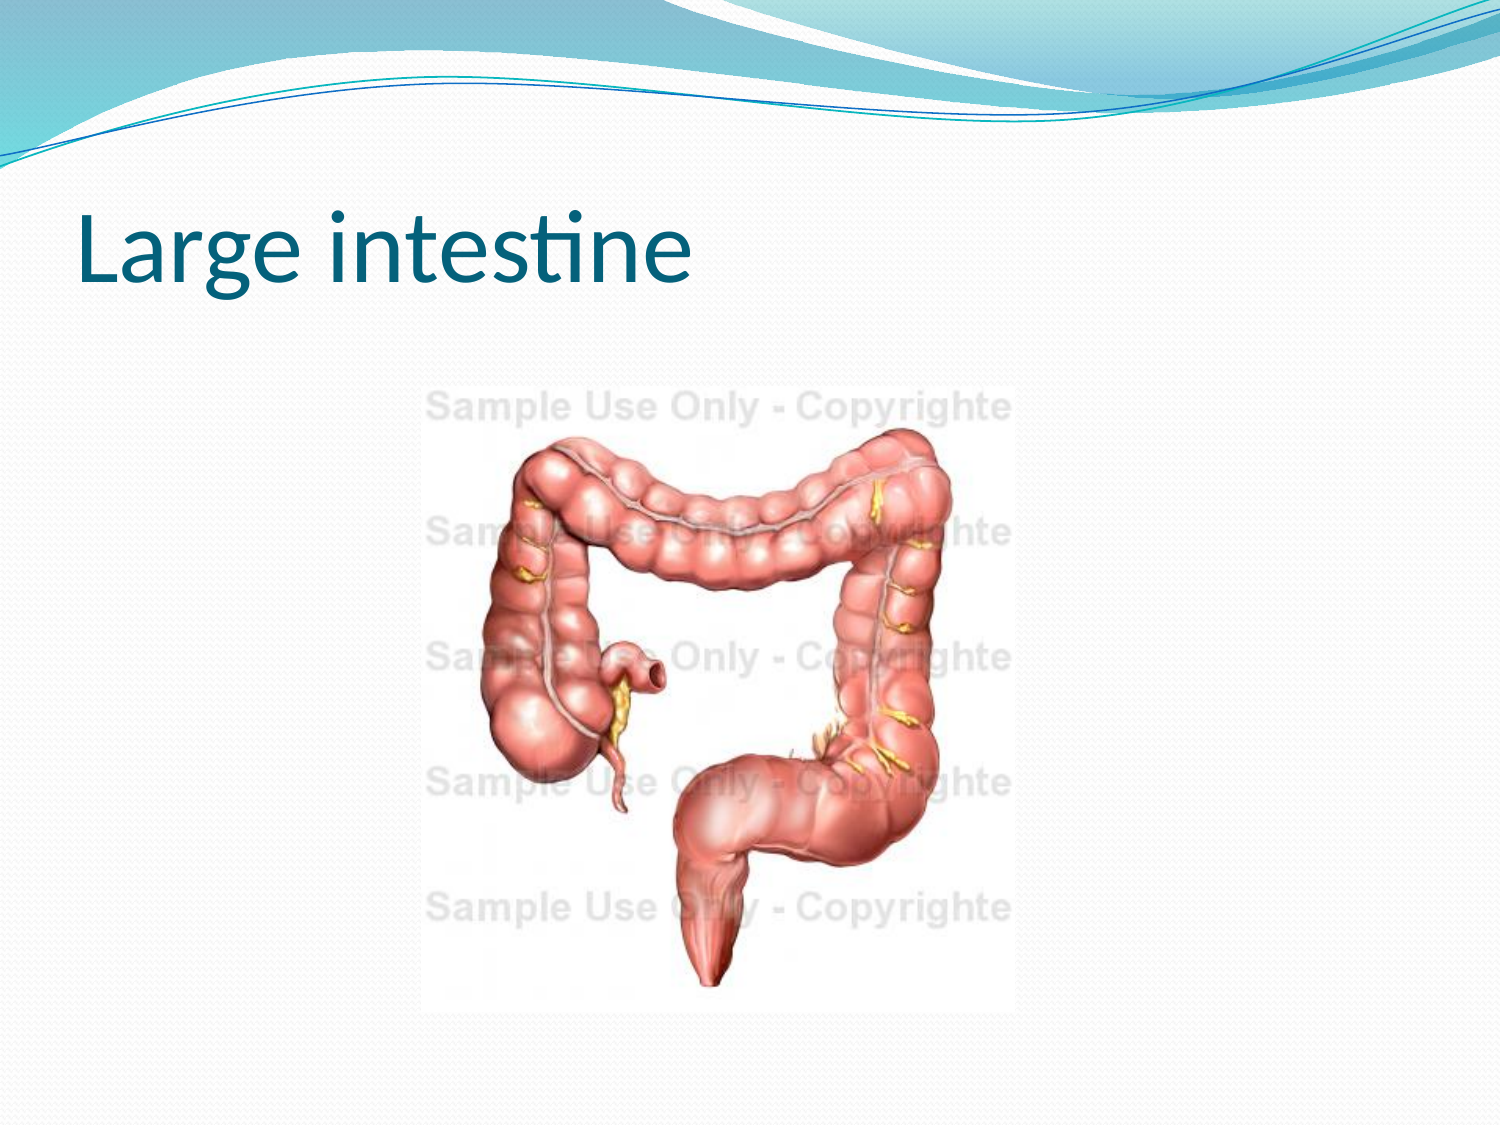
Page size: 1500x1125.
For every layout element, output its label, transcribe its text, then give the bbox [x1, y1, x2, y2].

picture [421, 386, 1015, 1012]
title Large intestine [75, 115, 1438, 303]
